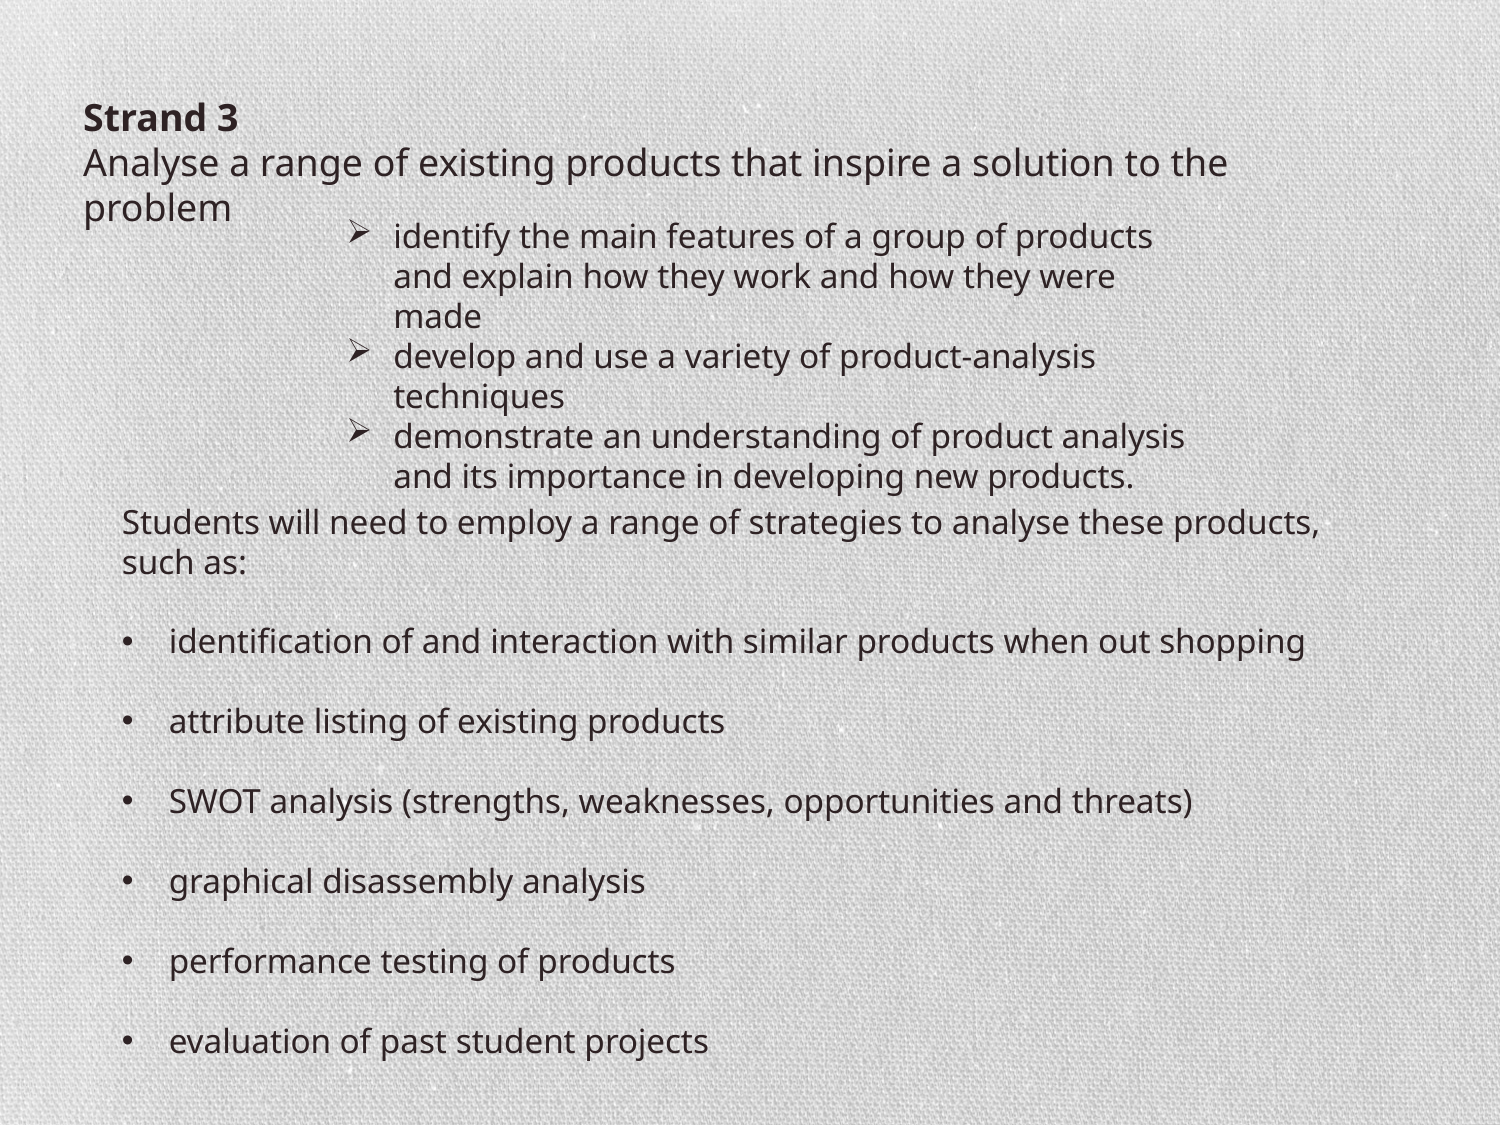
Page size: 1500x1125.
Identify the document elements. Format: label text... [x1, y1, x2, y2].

text_box Strand 3 Analyse a range of existing products that inspire a solution to the problem [68, 86, 1386, 237]
text_box Students will need to employ a range of strategies to analyse these products, such as: identification of and interaction with similar products when out shopping attribute listing of existing products SWOT analysis (strengths, weaknesses, opportunities and threats) graphical disassembly analysis performance testing of products evaluation of past student projects [107, 493, 1417, 1068]
text_box identify the main features of a group of products and explain how they work and how they were made develop and use a variety of product-analysis techniques demonstrate an understanding of product analysis and its importance in developing new products. [331, 207, 1222, 493]
